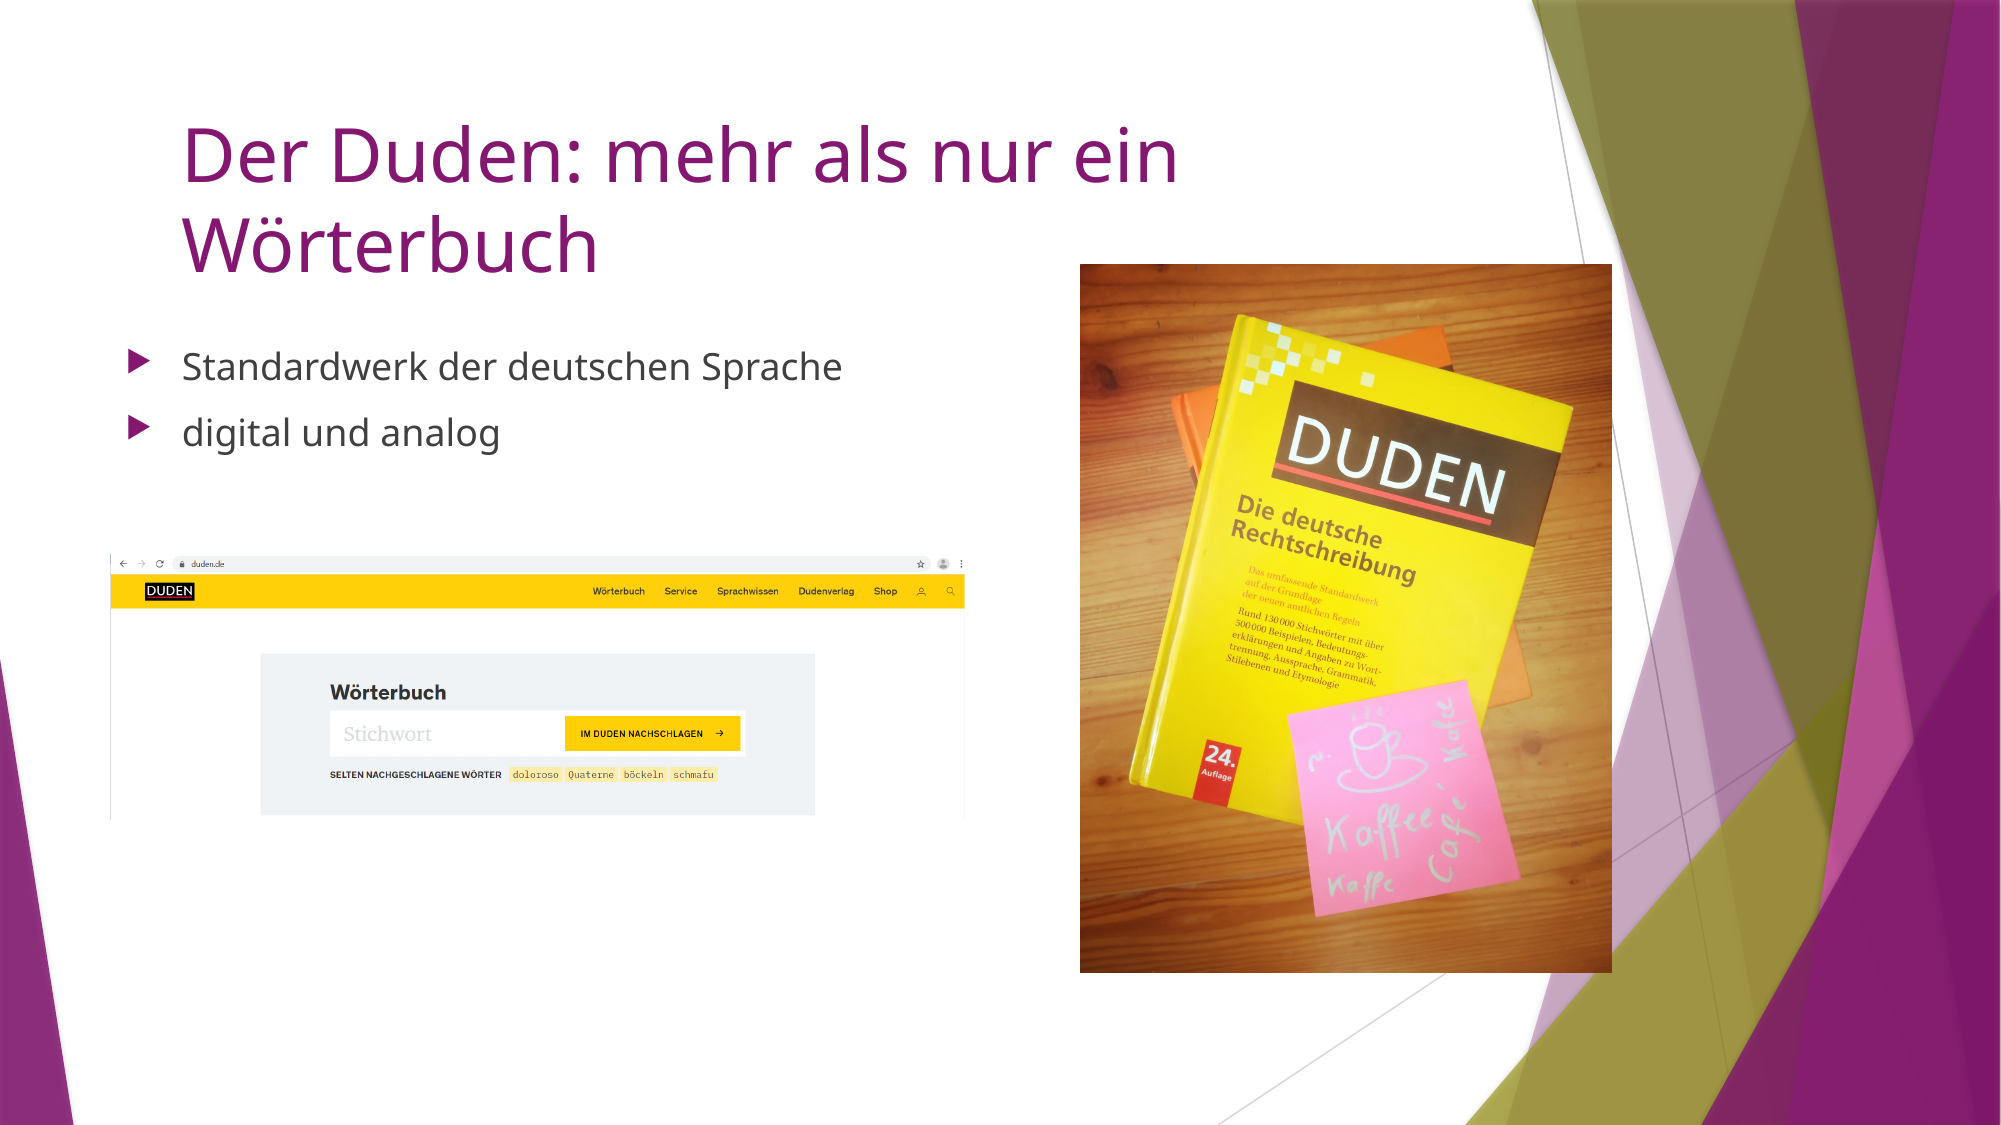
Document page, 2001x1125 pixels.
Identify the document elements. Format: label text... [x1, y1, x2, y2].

picture [110, 554, 966, 820]
picture [1079, 263, 1612, 973]
list Standardwerk der deutschen Sprache digital und analog [110, 335, 1074, 973]
title Der Duden: mehr als nur ein Wörterbuch [166, 99, 1577, 317]
